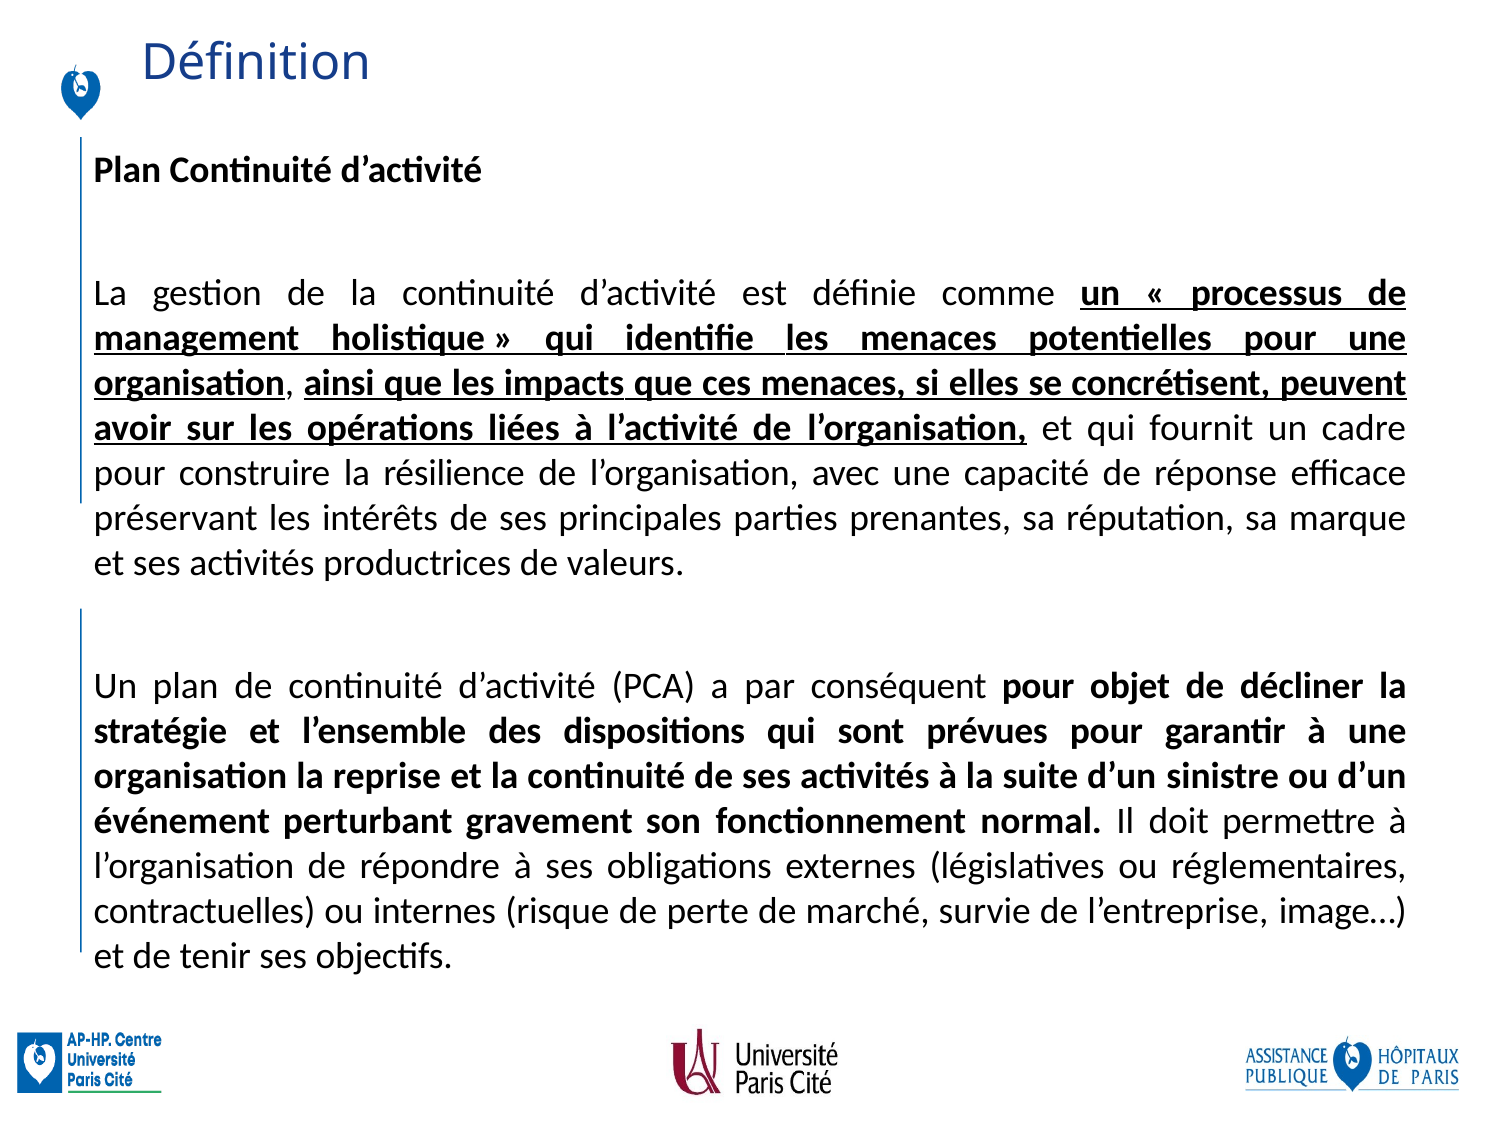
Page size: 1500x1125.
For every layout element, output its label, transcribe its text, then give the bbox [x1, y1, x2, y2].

picture [1422, 1035, 1459, 1092]
picture [58, 62, 103, 122]
text_box Plan Continuité d’activité La gestion de la continuité d’activité est définie comme un « processus de management holistique » qui identifie les menaces potentielles pour une organisation, ainsi que les impacts que ces menaces, si elles se concrétisent, peuvent avoir sur les opérations liées à l’activité de l’organisation, et qui fournit un cadre pour construire la résilience de l’organisation, avec une capacité de réponse efficace préservant les intérêts de ses principales parties prenantes, sa réputation, sa marque et ses activités productrices de valeurs. Un plan de continuité d’activité (PCA) a par conséquent pour objet de décliner la stratégie et l’ensemble des dispositions qui sont prévues pour garantir à une organisation la reprise et la continuité de ses activités à la suite d’un sinistre ou d’un événement perturbant gravement son fonctionnement normal. Il doit permettre à l’organisation de répondre à ses obligations externes (législatives ou réglementaires, contractuelles) ou internes (risque de perte de marché, survie de l’entreprise, image…) et de tenir ses objectifs. [78, 137, 1422, 1125]
title Définition [141, 29, 889, 90]
picture [16, 1031, 78, 1094]
